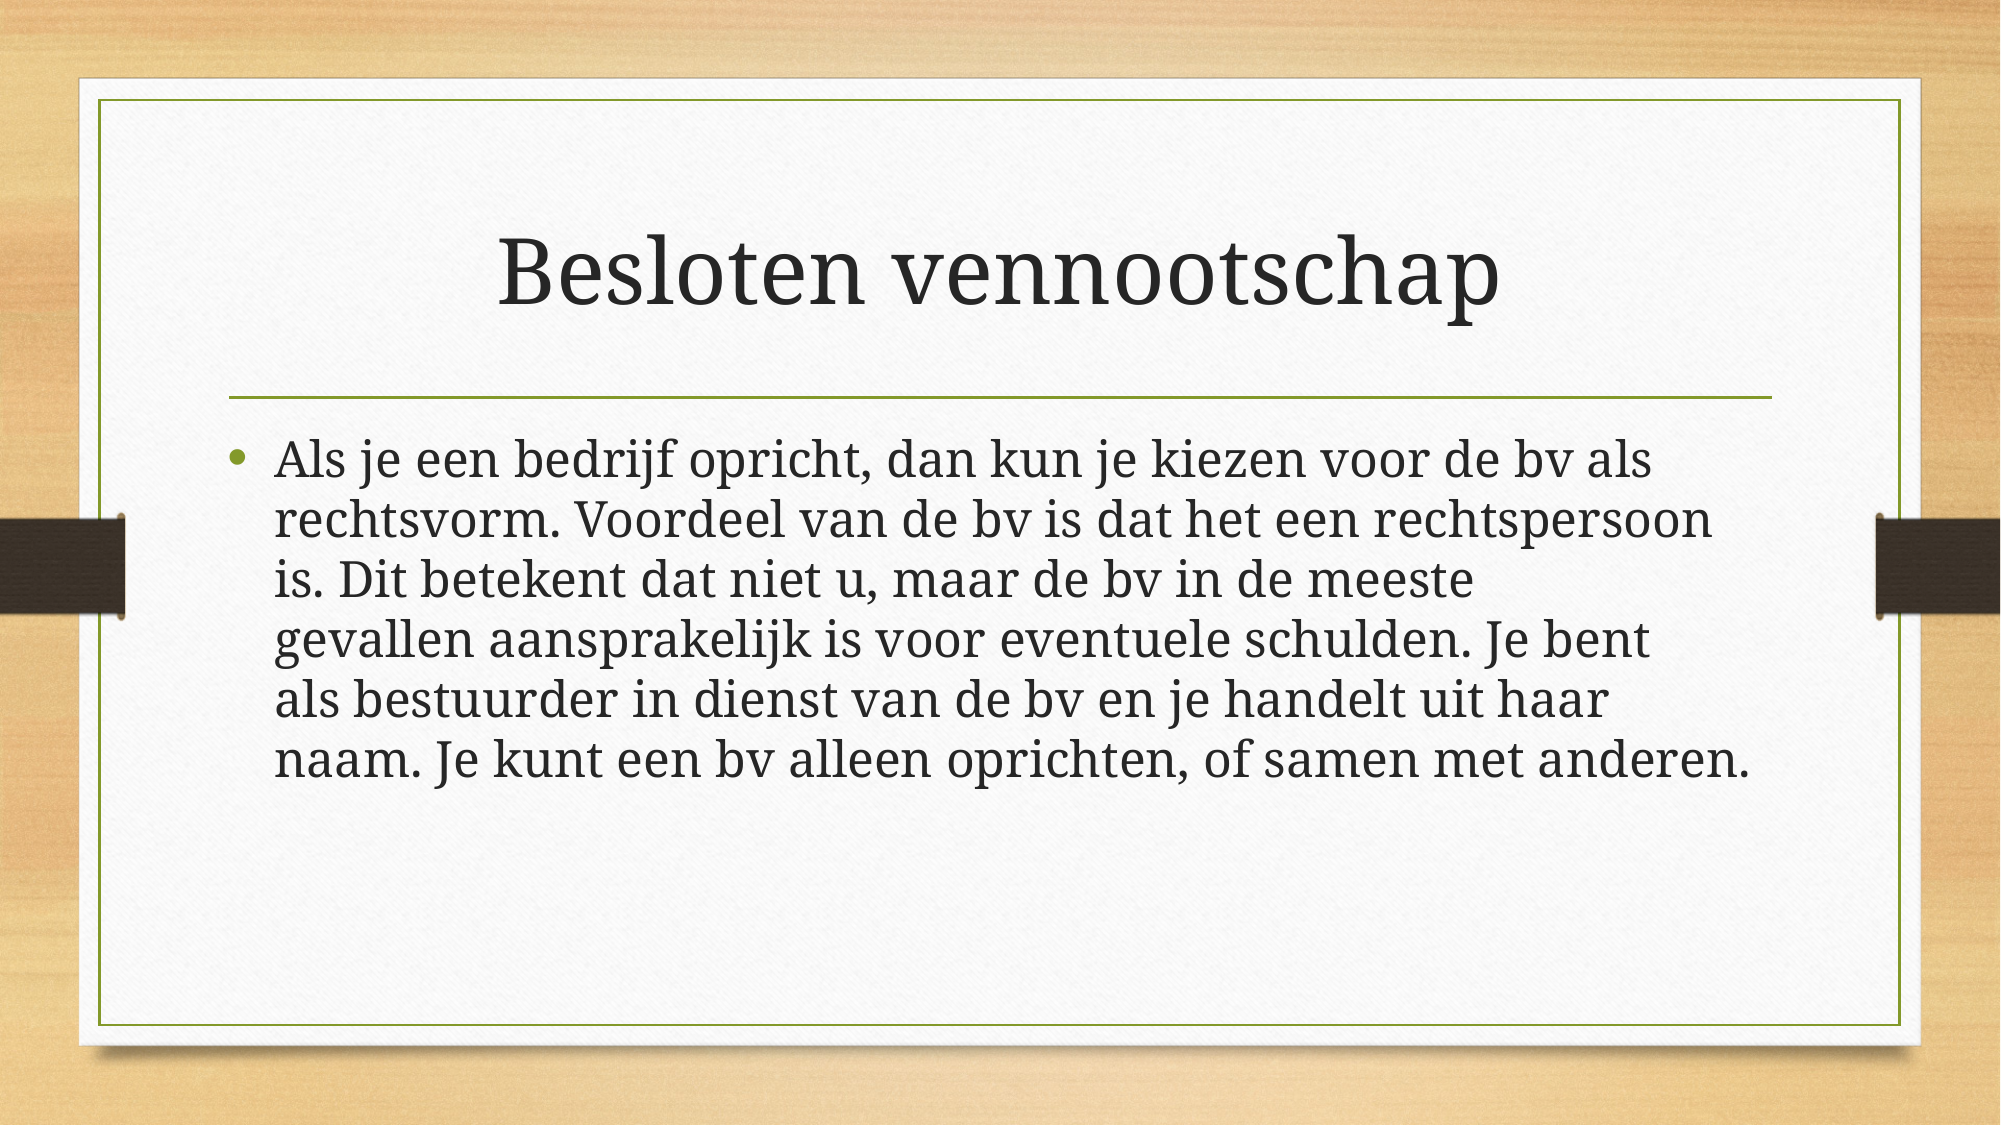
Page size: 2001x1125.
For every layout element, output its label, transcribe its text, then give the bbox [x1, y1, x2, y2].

picture [0, 0, 2001, 1125]
list Als je een bedrijf opricht, dan kun je kiezen voor de bv als rechtsvorm. Voordeel van de bv is dat het een rechtspersoon is. Dit betekent dat niet u, maar de bv in de meeste gevallen aansprakelijk is voor eventuele schulden. Je bent als bestuurder in dienst van de bv en je handelt uit haar naam. Je kunt een bv alleen oprichten, of samen met anderen. [212, 419, 1788, 964]
title Besloten vennootschap [212, 161, 1788, 375]
